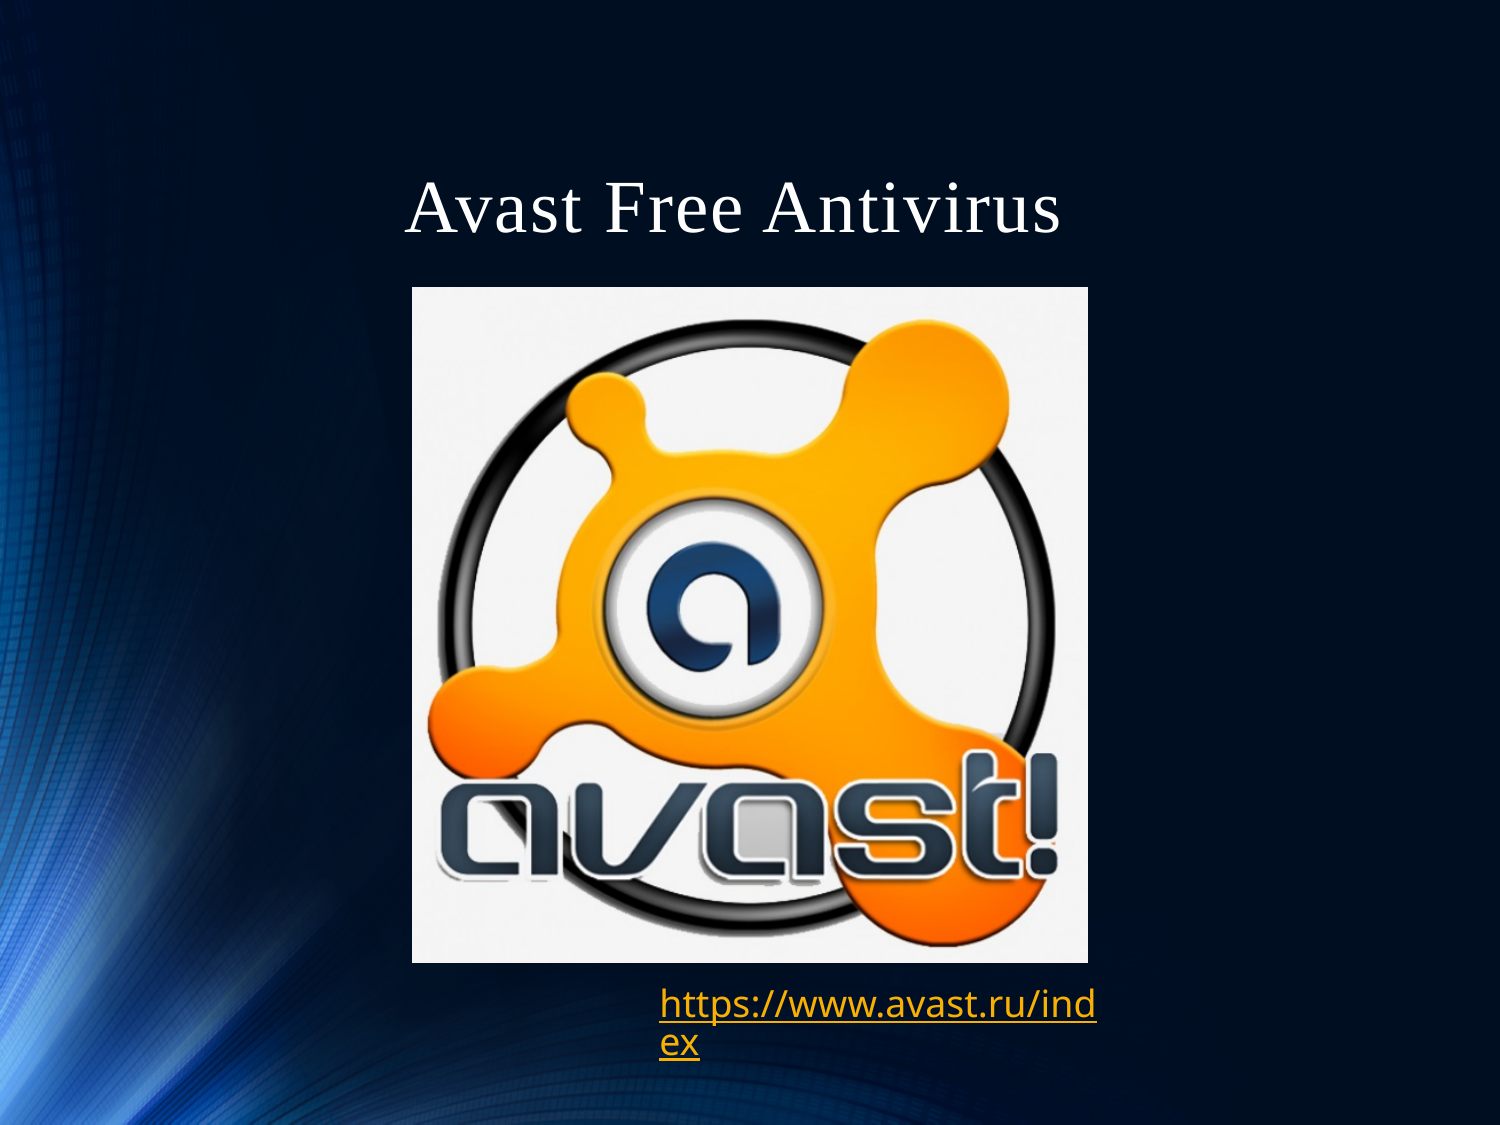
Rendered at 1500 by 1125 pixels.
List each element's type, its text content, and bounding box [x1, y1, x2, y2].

picture [0, 0, 1500, 1125]
title Avast Free Antivirus [171, 30, 1297, 256]
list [412, 287, 1088, 963]
text_box https://www.avast.ru/index [644, 972, 1117, 1039]
